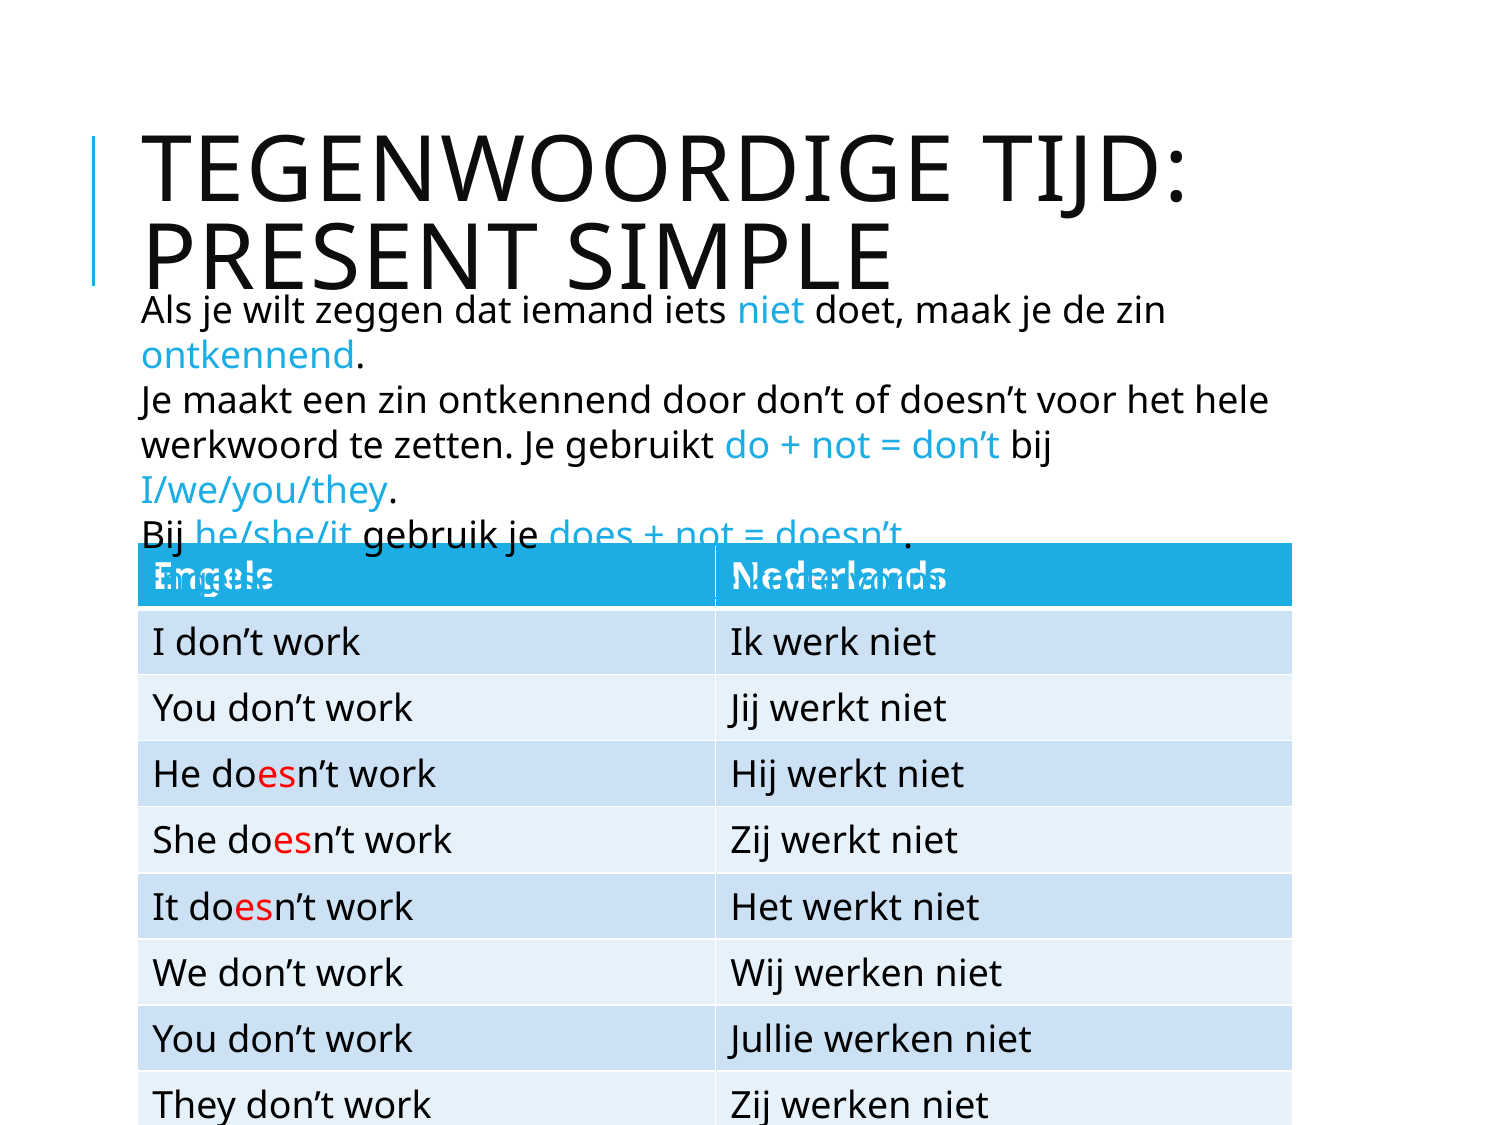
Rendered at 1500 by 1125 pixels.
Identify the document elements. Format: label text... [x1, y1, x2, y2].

title Tegenwoordige tijd: present simple [126, 96, 1322, 342]
table_cell Jullie werken niet [716, 1006, 1292, 1070]
table_cell Hij werkt niet [716, 741, 1292, 806]
table_cell Ik werk niet [716, 611, 1292, 674]
table_cell I don’t work [138, 611, 715, 674]
table_cell Wij werken niet [716, 940, 1292, 1004]
table_cell She doesn’t work [138, 807, 715, 872]
table_cell They don’t work [138, 1072, 715, 1125]
text_box Als je wilt zeggen dat iemand iets niet doet, maak je de zin ontkennend. Je maakt een zin ontkennend door don’t of doesn’t voor het hele werkwoord te zetten. Je gebruikt do + not = don’t bij I/we/you/they. Bij he/she/it gebruik je does + not = doesn’t. Engelsen gebruiken bijna altijd de korte vorm! [126, 278, 1294, 609]
table_cell He doesn’t work [138, 741, 715, 806]
table_cell Het werkt niet [716, 874, 1292, 938]
table_cell Jij werkt niet [716, 675, 1292, 740]
table_cell It doesn’t work [138, 874, 715, 938]
table_cell We don’t work [138, 940, 715, 1004]
table_cell You don’t work [138, 675, 715, 740]
table_cell You don’t work [138, 1006, 715, 1070]
table_cell Zij werken niet [716, 1072, 1292, 1125]
table_cell Zij werkt niet [716, 807, 1292, 872]
